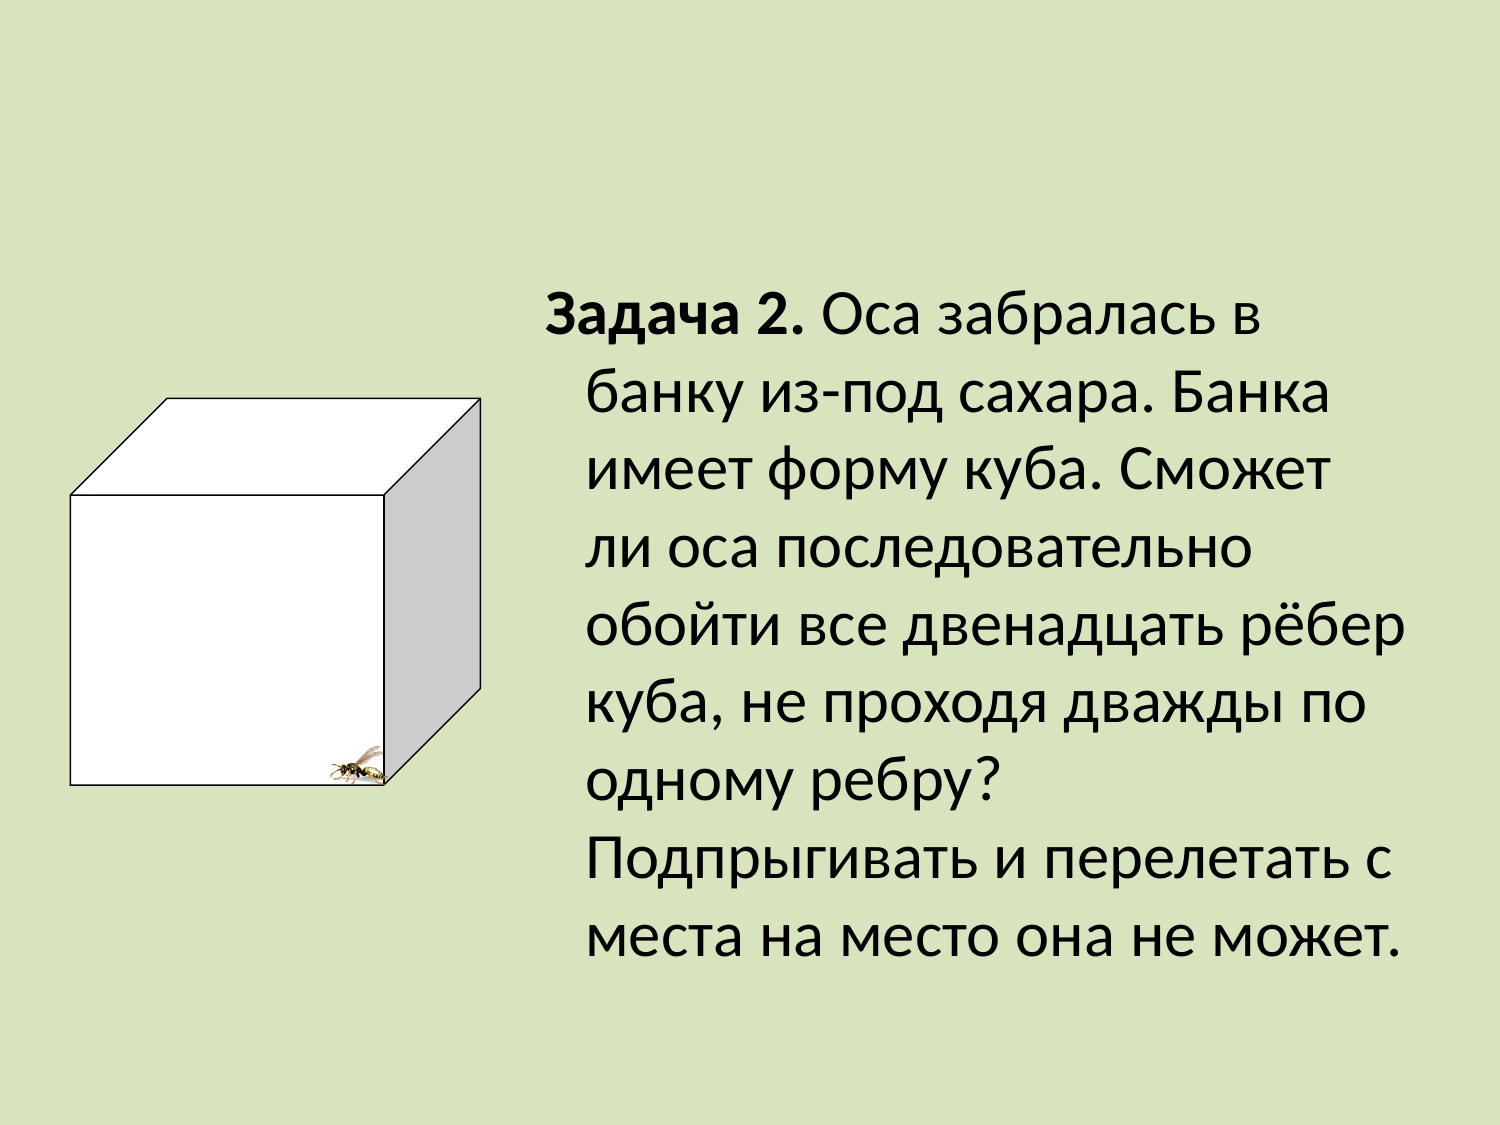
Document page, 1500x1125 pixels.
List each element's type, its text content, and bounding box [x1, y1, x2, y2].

list Задача 2. Оса забралась в банку из-под сахара. Банка имеет форму куба. Сможет ли оса последовательно обойти все двенадцать рёбер куба, не проходя дважды по одному ребру? Подпрыгивать и перелетать с места на место она не может. [515, 262, 1425, 1005]
text_box [70, 398, 481, 786]
picture [327, 737, 390, 800]
